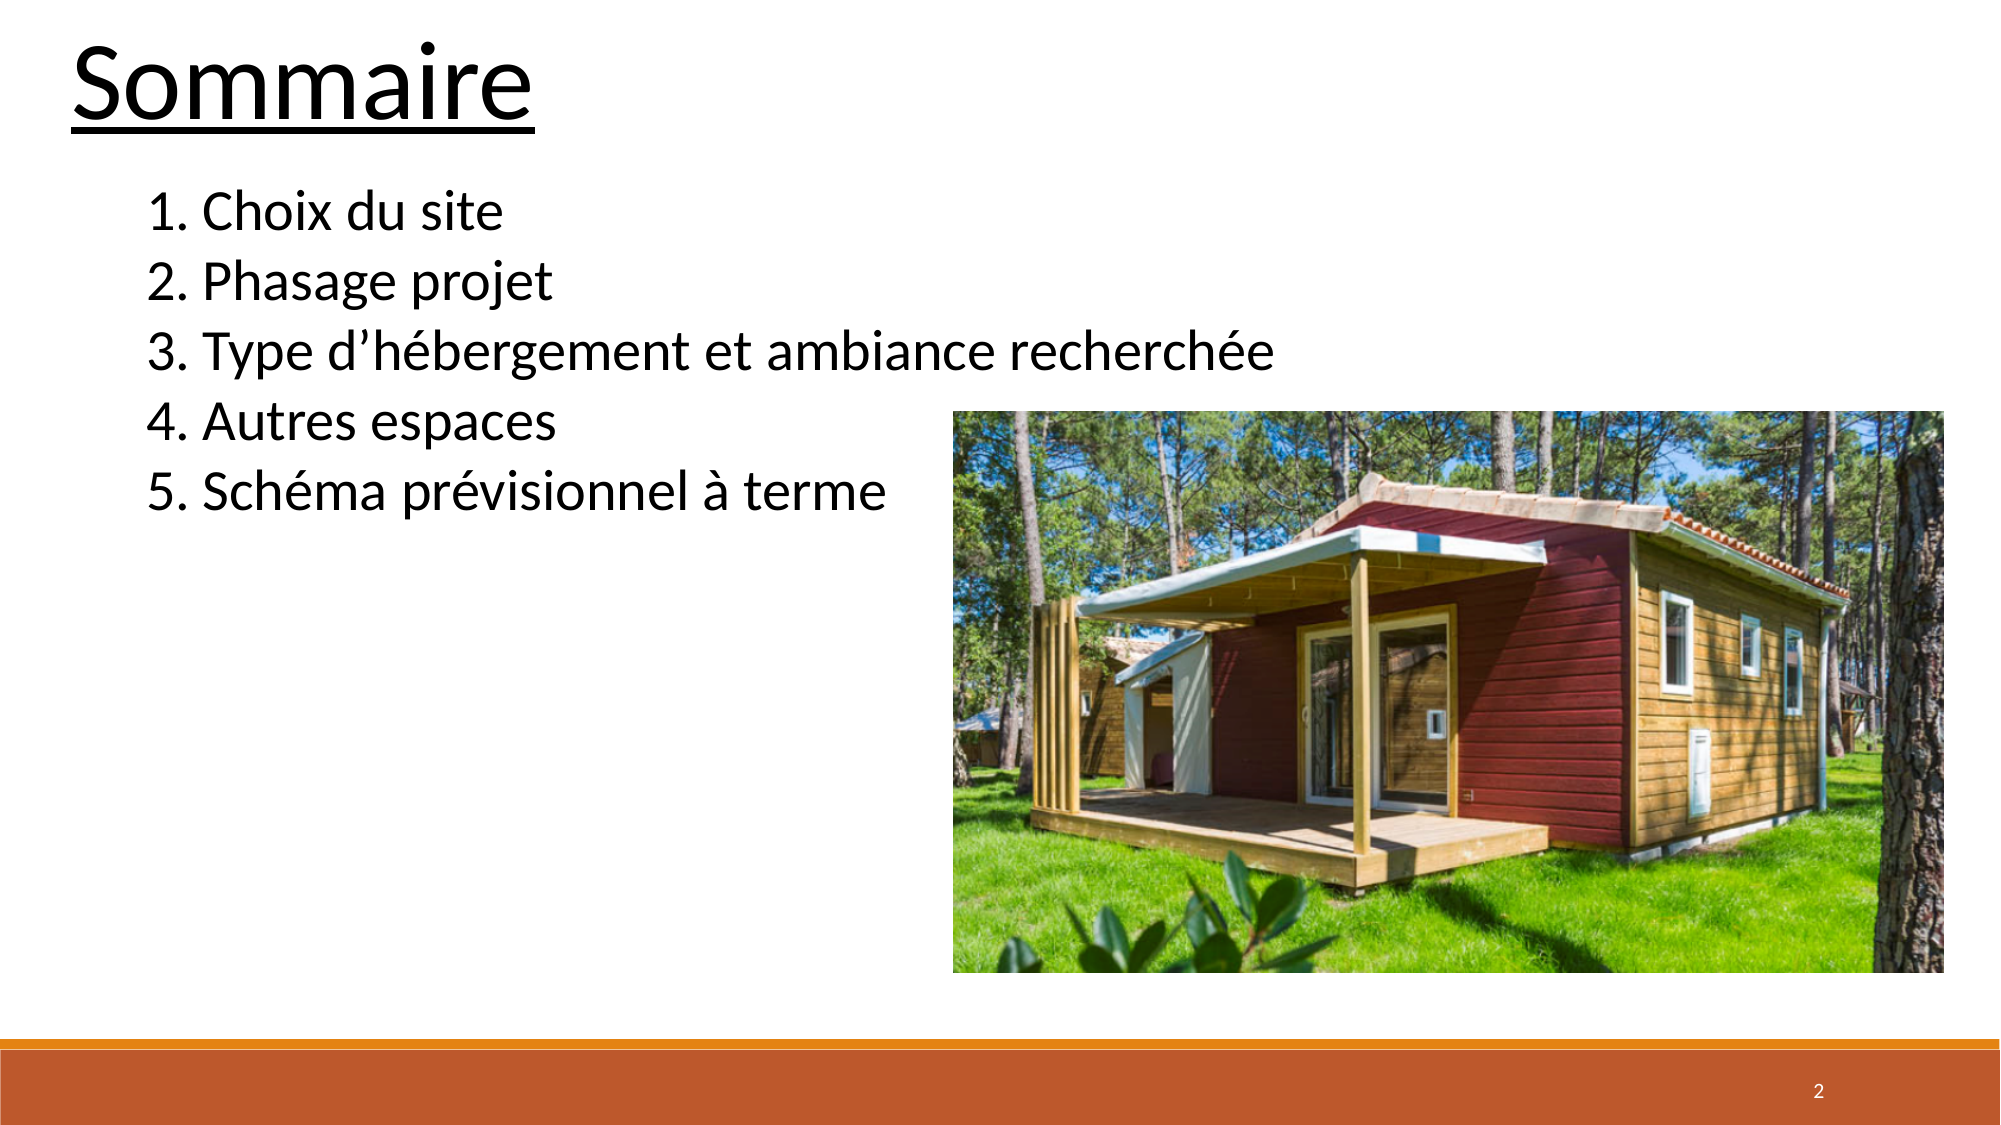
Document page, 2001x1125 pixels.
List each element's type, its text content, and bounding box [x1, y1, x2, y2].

picture [953, 411, 1945, 973]
slide_number 2 [1624, 1059, 1840, 1120]
text_box Sommaire Choix du site Phasage projet Type d’hébergement et ambiance recherchée Autres espaces Schéma prévisionnel à terme [56, 0, 1469, 530]
